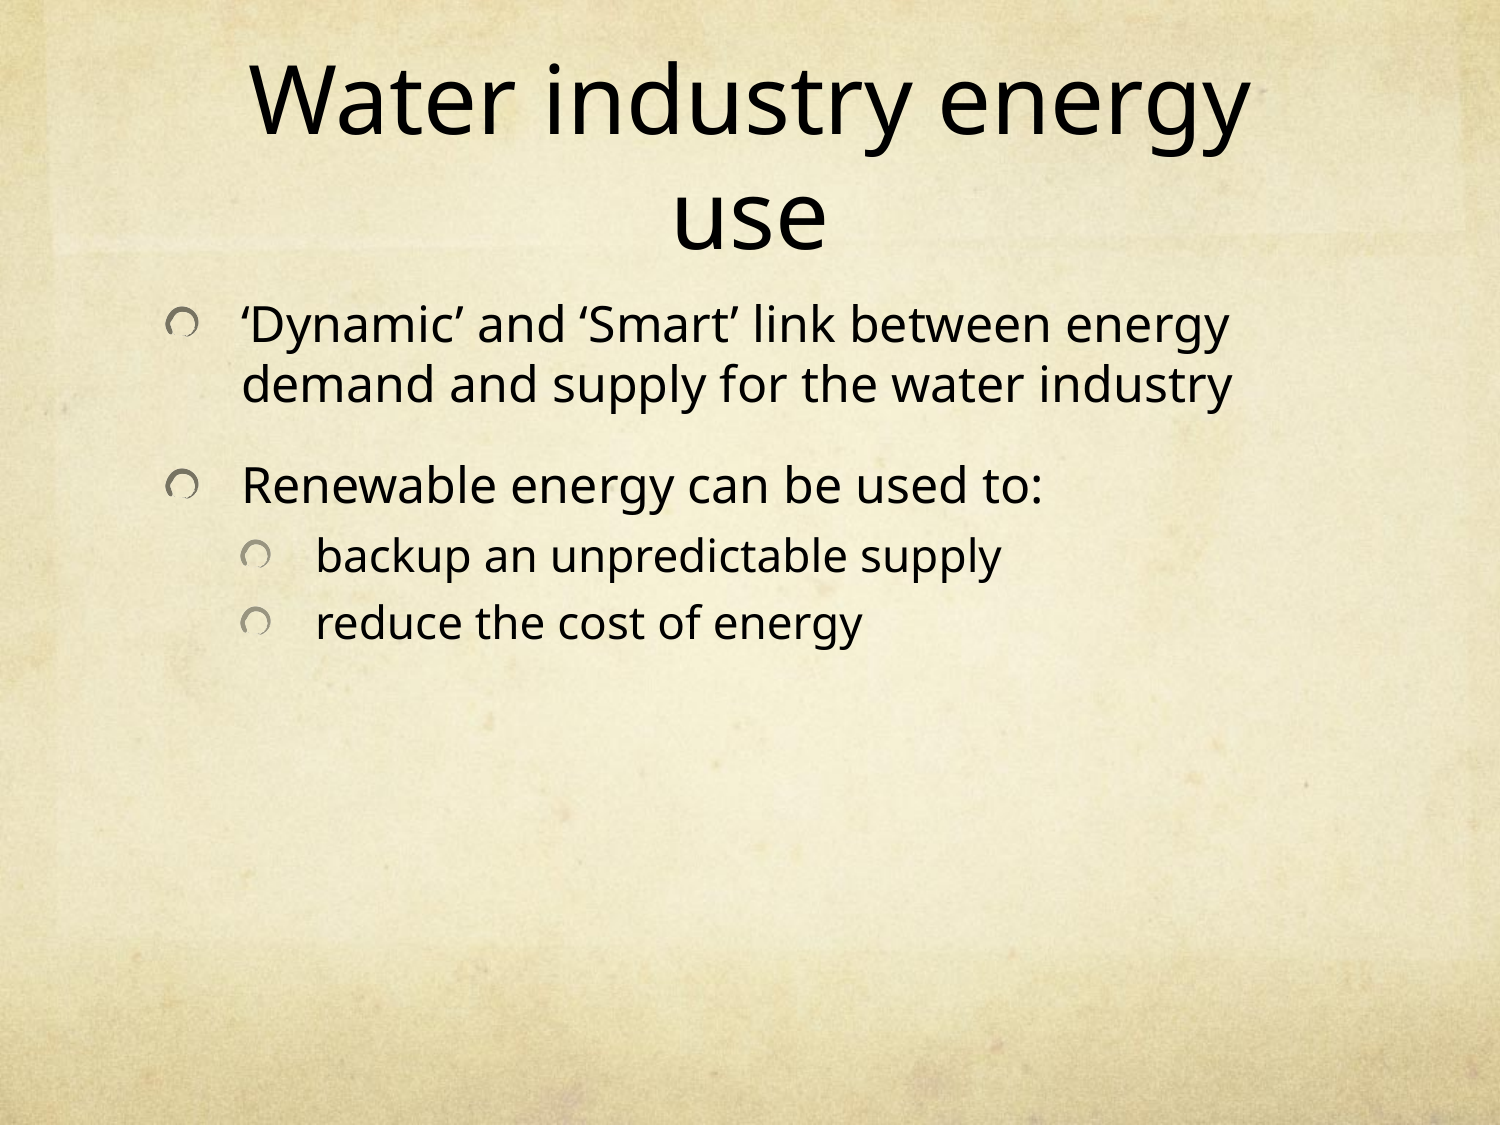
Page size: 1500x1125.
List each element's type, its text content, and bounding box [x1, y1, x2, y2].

picture [0, 0, 1500, 1125]
list ‘Dynamic’ and ‘Smart’ link between energy demand and supply for the water industry Renewable energy can be used to: backup an unpredictable supply reduce the cost of energy [150, 284, 1350, 950]
title Water industry energy use [150, 82, 1350, 225]
